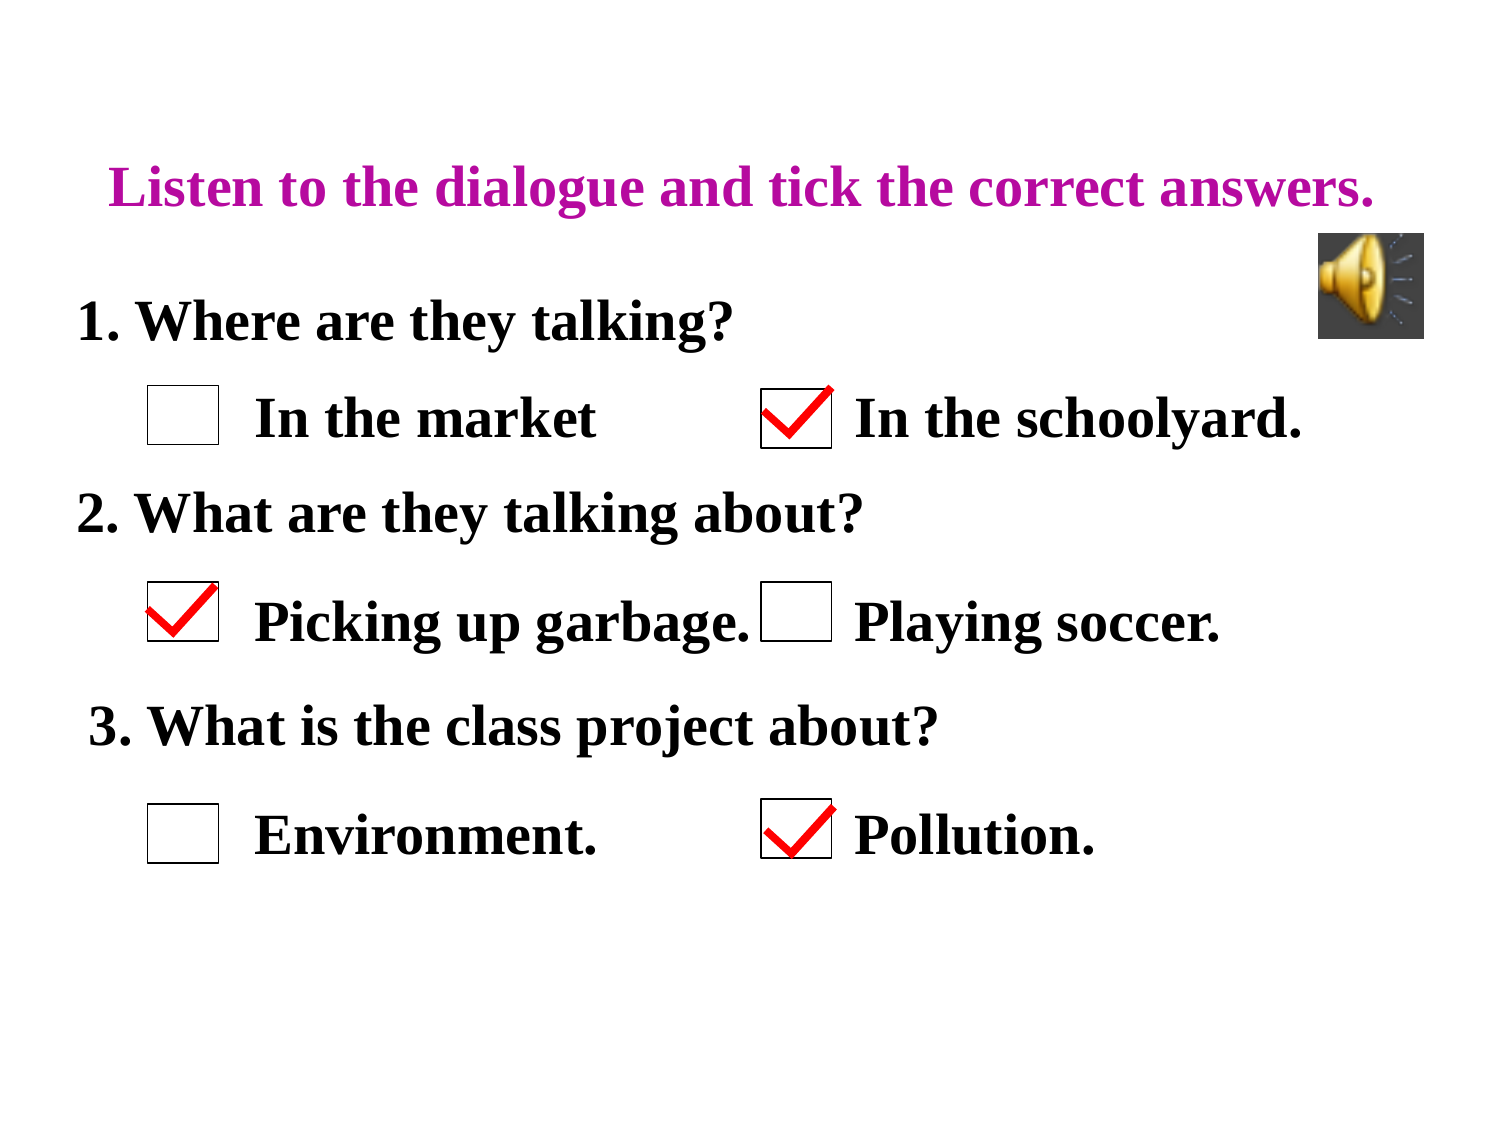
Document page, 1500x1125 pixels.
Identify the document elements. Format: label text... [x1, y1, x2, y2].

text_box 1. Where are they talking? [64, 276, 1282, 359]
text_box Picking up garbage. Playing soccer. [242, 577, 1235, 660]
text_box [760, 388, 821, 424]
text_box [147, 582, 209, 622]
text_box 3. What is the class project about? [76, 680, 1294, 764]
text_box [761, 801, 840, 862]
text_box [147, 803, 219, 863]
text_box 2. What are they talking about? [64, 468, 1282, 551]
picture [1316, 231, 1425, 340]
text_box [147, 385, 219, 445]
text_box In the market In the schoolyard. [242, 373, 1376, 456]
text_box Listen to the dialogue and tick the correct answers. [56, 141, 1429, 225]
text_box Environment. Pollution. [242, 790, 1270, 873]
text_box [758, 382, 837, 442]
text_box [147, 592, 219, 642]
text_box [760, 798, 832, 858]
text_box [760, 398, 832, 448]
text_box [142, 580, 221, 640]
text_box [760, 582, 832, 642]
